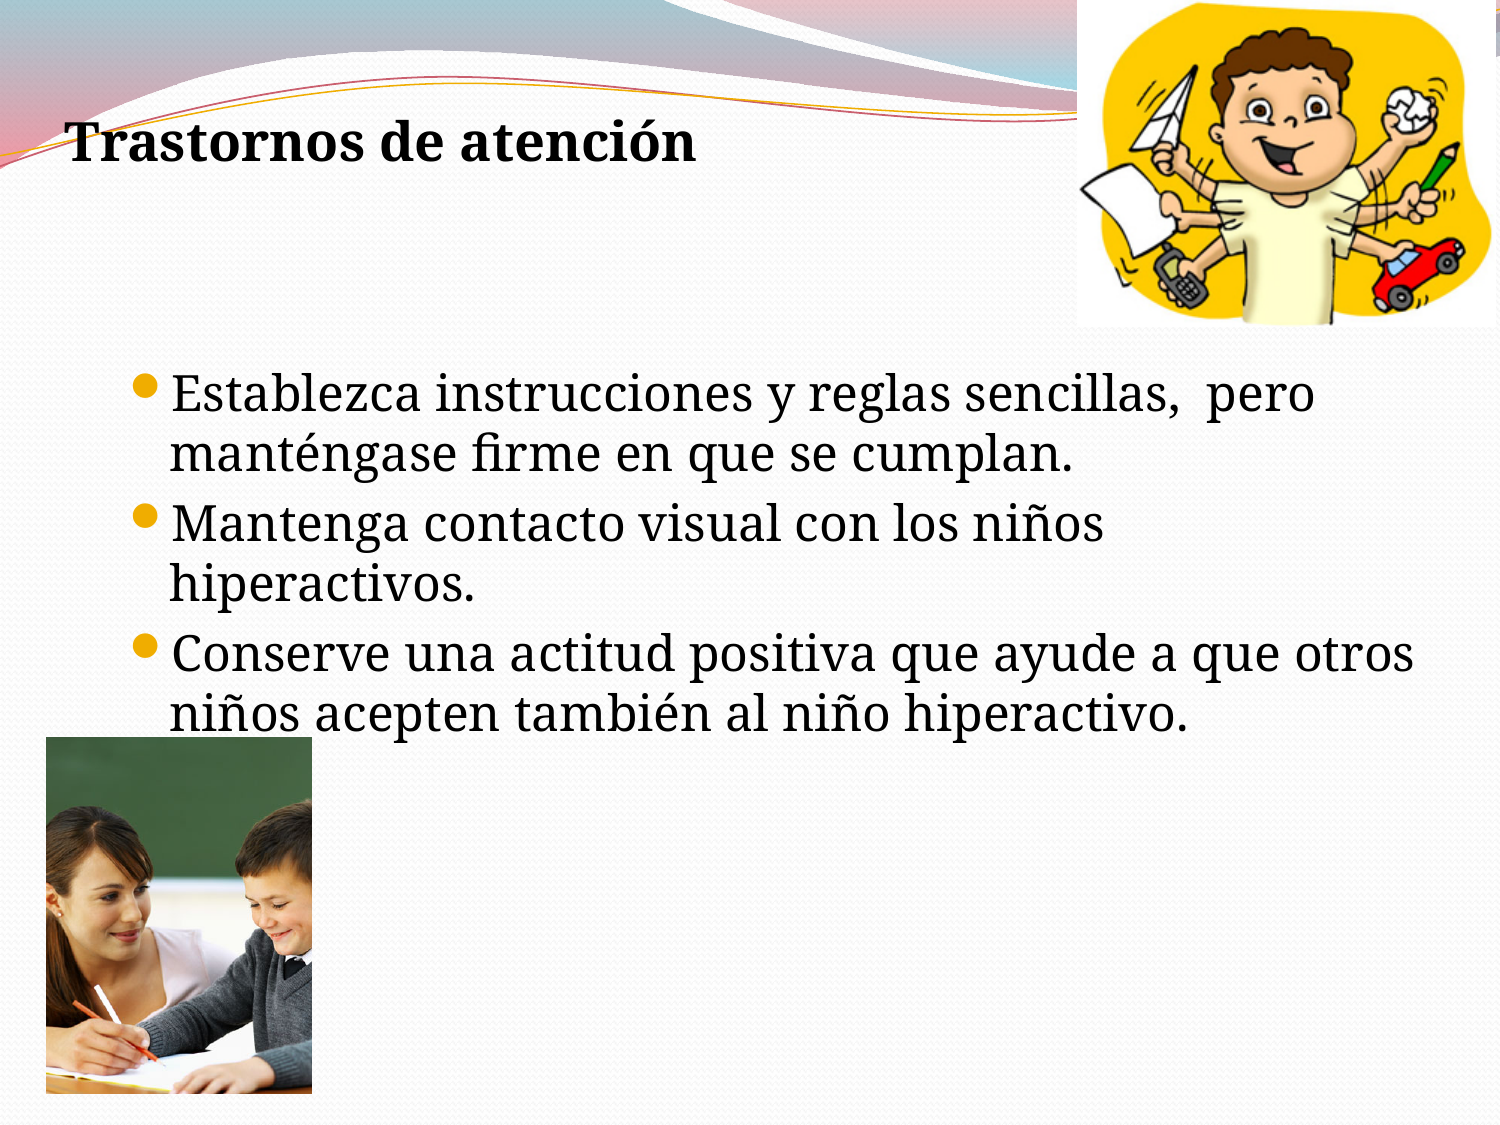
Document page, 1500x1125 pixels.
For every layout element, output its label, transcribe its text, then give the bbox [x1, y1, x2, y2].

picture [46, 737, 313, 1095]
picture [1077, 0, 1497, 328]
list Trastornos de atención Establezca instrucciones y reglas sencillas, pero manténgase firme en que se cumplan. Mantenga contacto visual con los niños hiperactivos. Conserve una actitud positiva que ayude a que otros niños acepten también al niño hiperactivo. [50, 99, 1438, 1088]
